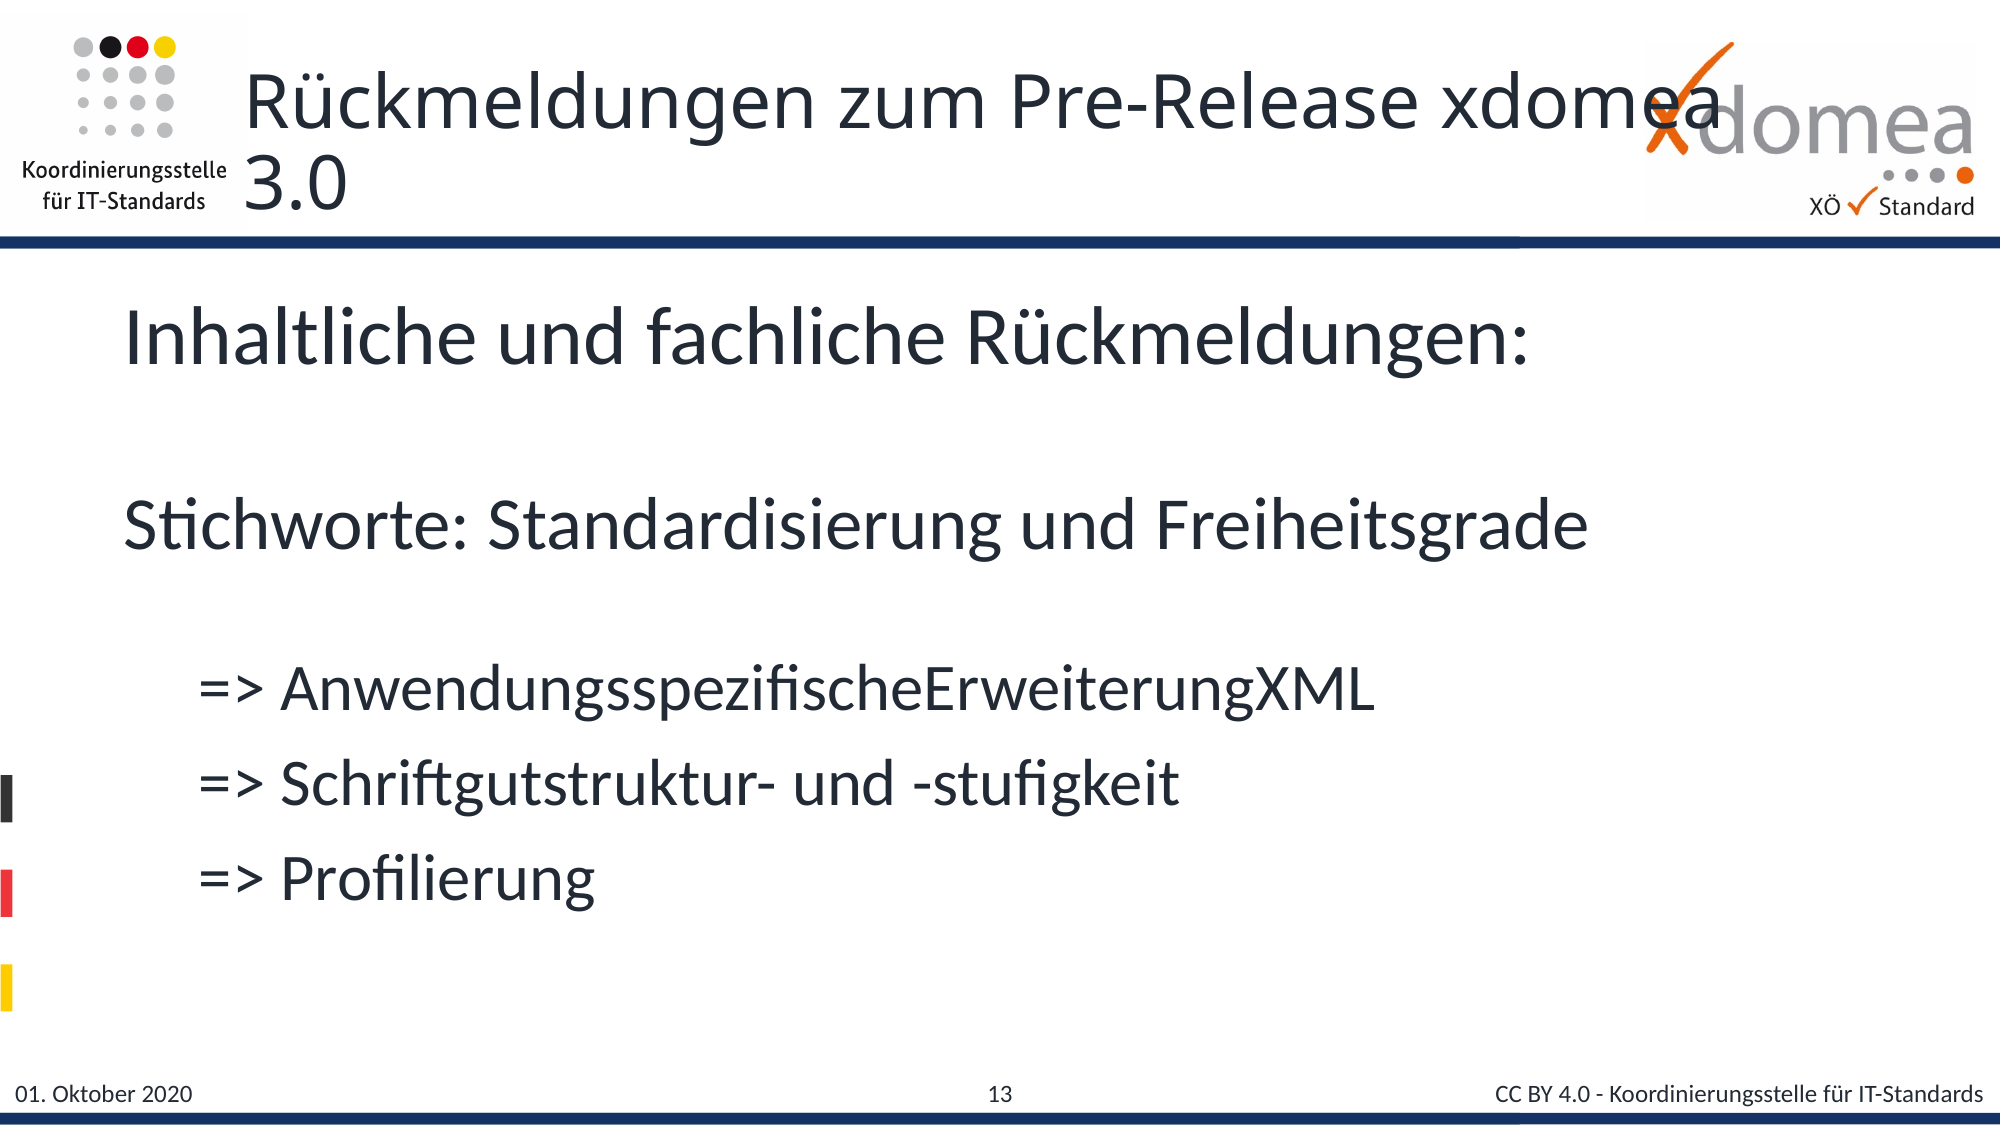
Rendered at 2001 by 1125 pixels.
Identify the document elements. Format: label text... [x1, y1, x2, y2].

list Inhaltliche und fachliche Rückmeldungen: Stichworte: Standardisierung und Freiheitsgrade => AnwendungsspezifischeErweiterungXML => Schriftgutstruktur- und -stufigkeit => Profilierung [76, 285, 1950, 1010]
picture [1, 14, 248, 231]
title Rückmeldungen zum Pre-Release xdomea 3.0 [244, 36, 1790, 226]
picture [1790, 42, 1977, 221]
slide_number 13 [813, 1062, 1187, 1123]
footer CC BY 4.0 - Koordinierungsstelle für IT-Standards [1307, 1062, 2000, 1123]
